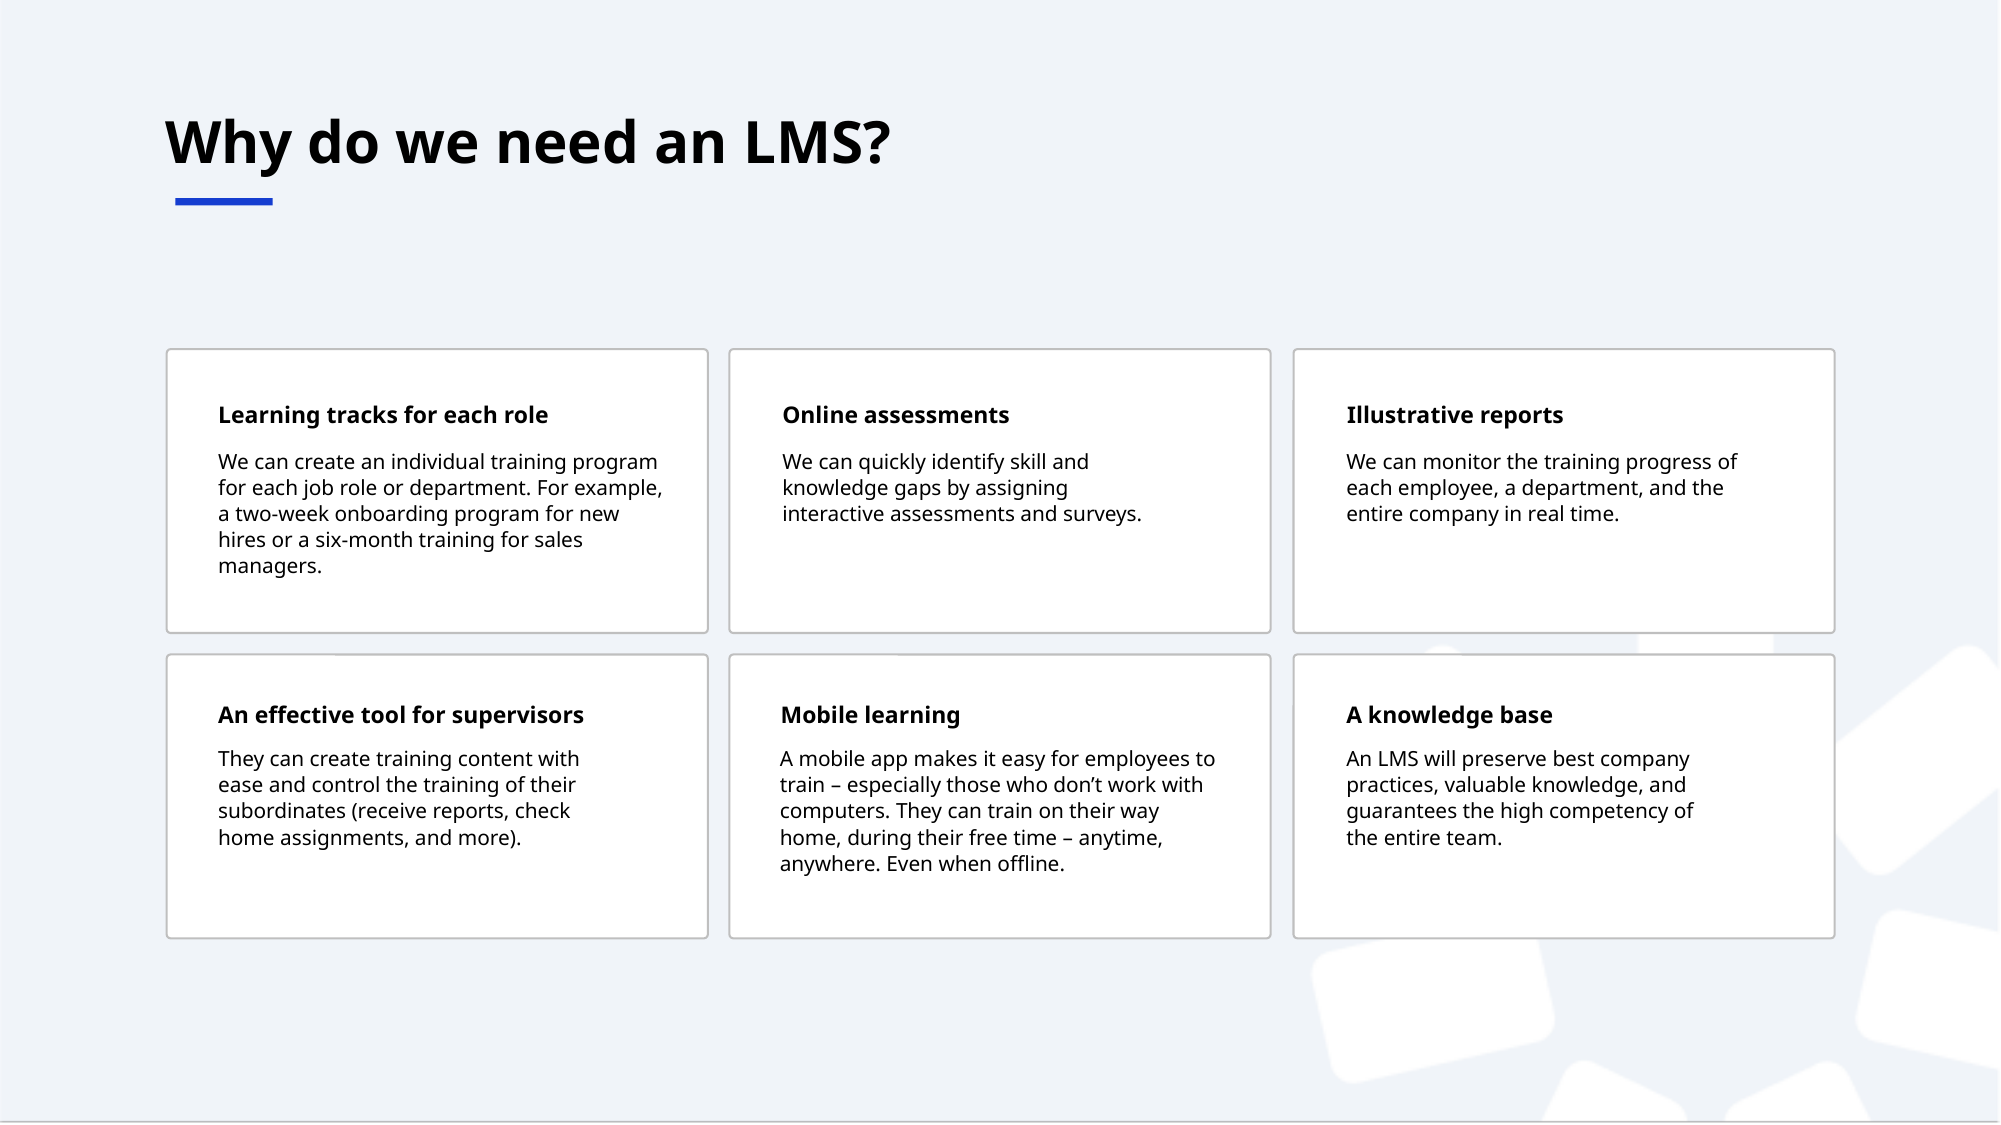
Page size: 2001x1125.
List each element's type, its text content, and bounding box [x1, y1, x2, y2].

text_box [165, 348, 709, 635]
text_box Mobile learning [765, 691, 1178, 736]
text_box Illustrative reports [1332, 391, 1725, 436]
text_box We can create an individual training program for each job role or department. For example, a two-week onboarding program for new hires or a six-month training for sales managers. [203, 439, 684, 586]
text_box [1292, 653, 1836, 940]
title Why do we need an LMS? [150, 72, 1863, 217]
text_box We can monitor the training progress of each employee, a department, and the entire company in real time. [1331, 439, 1773, 534]
text_box They can create training content with ease and control the training of their subordinates (receive reports, check home assignments, and more). [203, 736, 636, 857]
text_box We can quickly identify skill and knowledge gaps by assigning interactive assessments and surveys. [767, 439, 1183, 534]
text_box [165, 653, 709, 940]
text_box Learning tracks for each role [203, 391, 684, 436]
text_box [1292, 348, 1836, 635]
text_box A mobile app makes it easy for employees to train – especially those who don’t work with computers. They can train on their way home, during their free time – anytime, anywhere. Even when offline. [764, 736, 1235, 883]
text_box [728, 653, 1272, 940]
text_box A knowledge base [1331, 691, 1724, 736]
text_box An effective tool for supervisors [203, 691, 636, 736]
text_box [174, 197, 274, 206]
picture [0, 0, 2001, 1125]
text_box [728, 348, 1272, 635]
text_box An LMS will preserve best company practices, valuable knowledge, and guarantees the high competency of the entire team. [1331, 736, 1724, 857]
text_box Online assessments [767, 391, 1172, 436]
